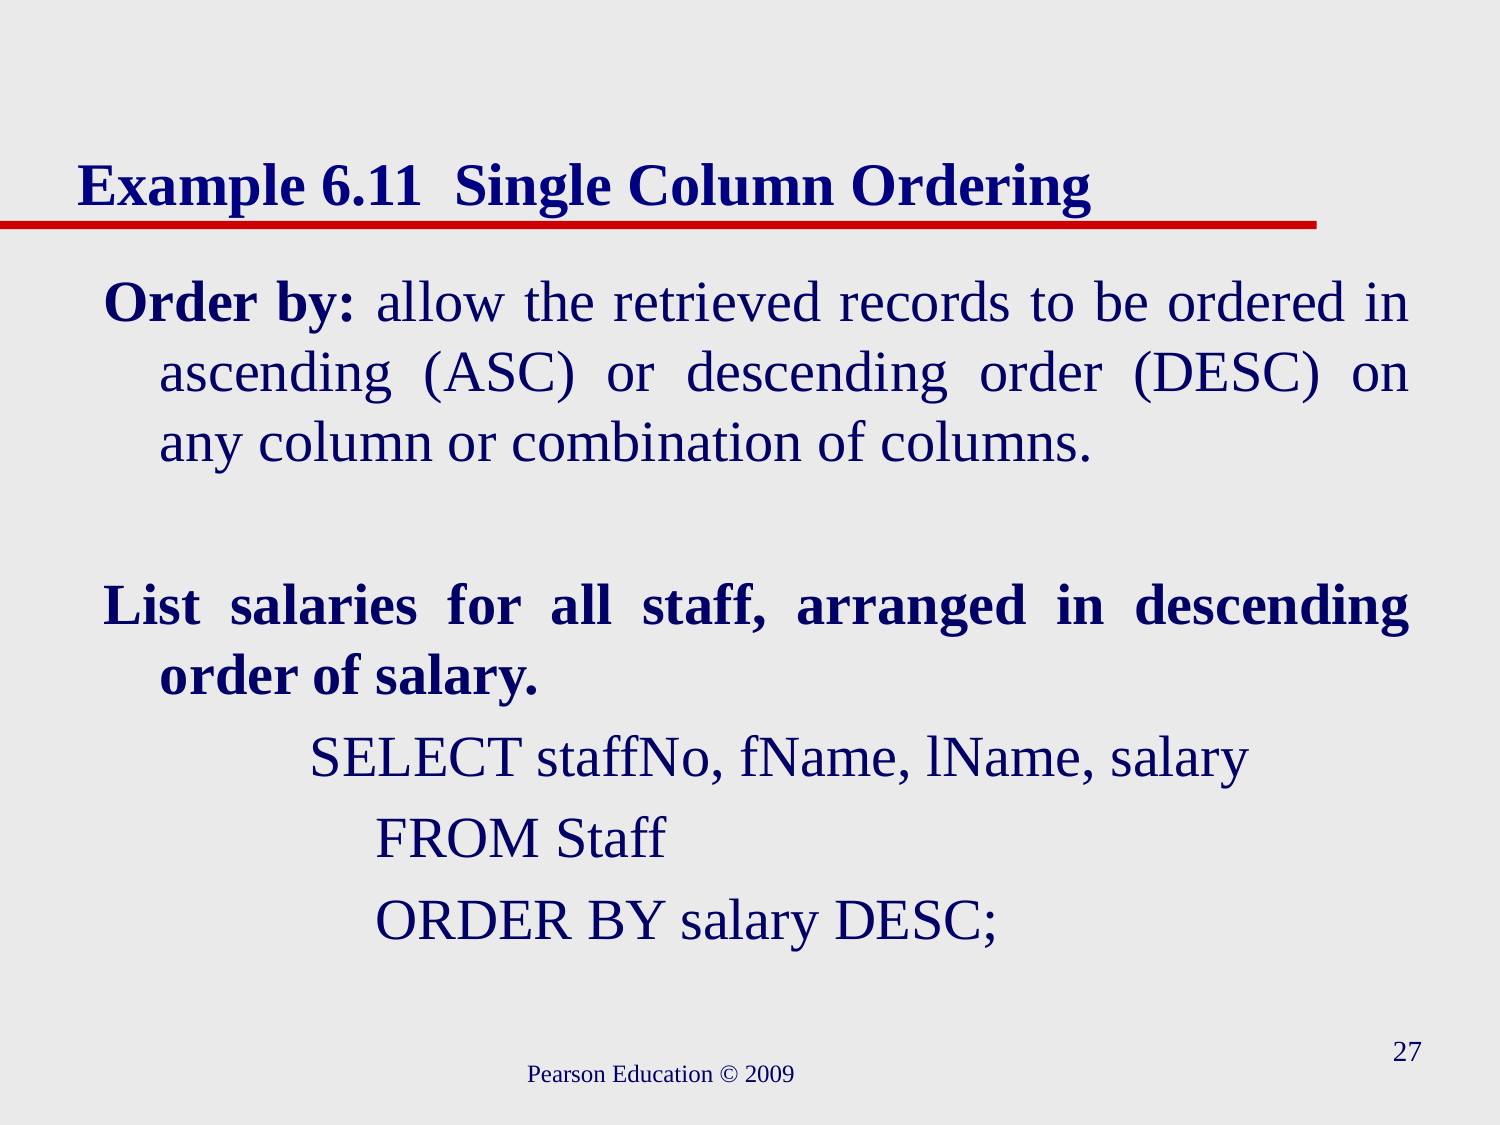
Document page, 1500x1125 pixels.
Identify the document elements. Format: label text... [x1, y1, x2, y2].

title Example 6.11 Single Column Ordering [62, 43, 1338, 226]
list Order by: allow the retrieved records to be ordered in ascending (ASC) or descending order (DESC) on any column or combination of columns. List salaries for all staff, arranged in descending order of salary. SELECT staffNo, fName, lName, salary FROM Staff ORDER BY salary DESC; [88, 255, 1427, 931]
text_box Pearson Education © 2009 [512, 1050, 1038, 1095]
slide_number 27 [1124, 1012, 1438, 1088]
